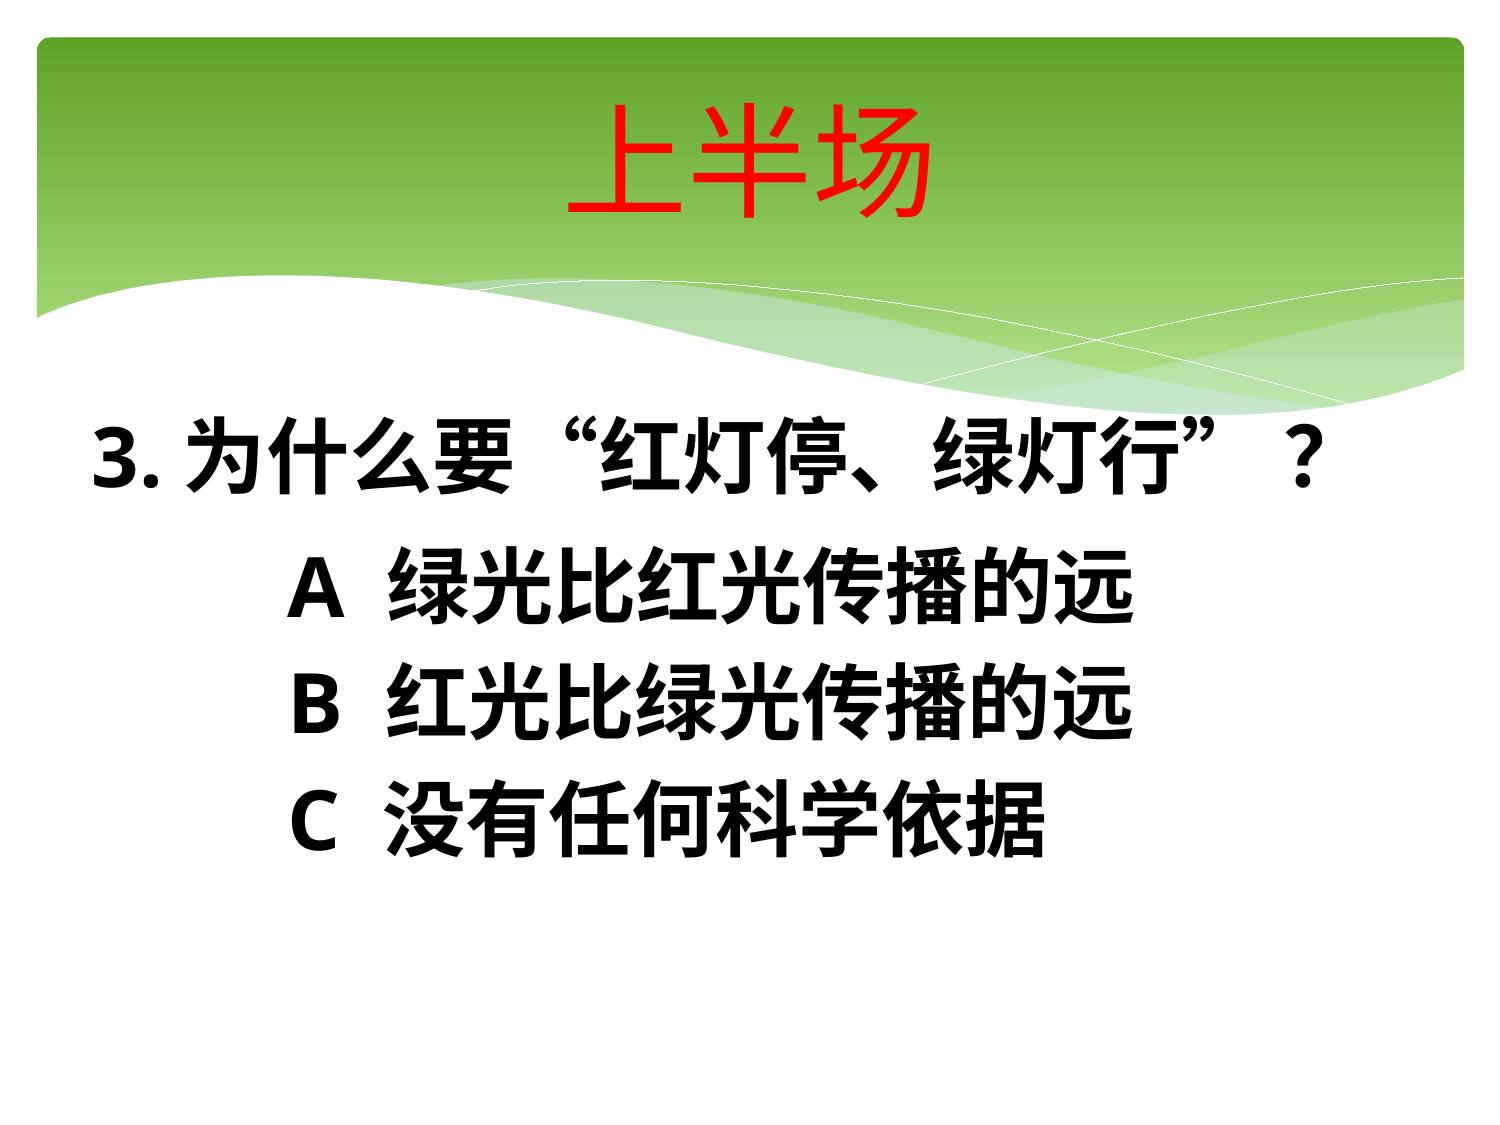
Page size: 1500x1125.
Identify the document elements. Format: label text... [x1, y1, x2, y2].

title 上半场 [75, 55, 1425, 261]
list 3.为什么要“红灯停、绿灯行” ？ A 绿光比红光传播的远 B 红光比绿光传播的远 C 没有任何科学依据 [76, 397, 1447, 1005]
